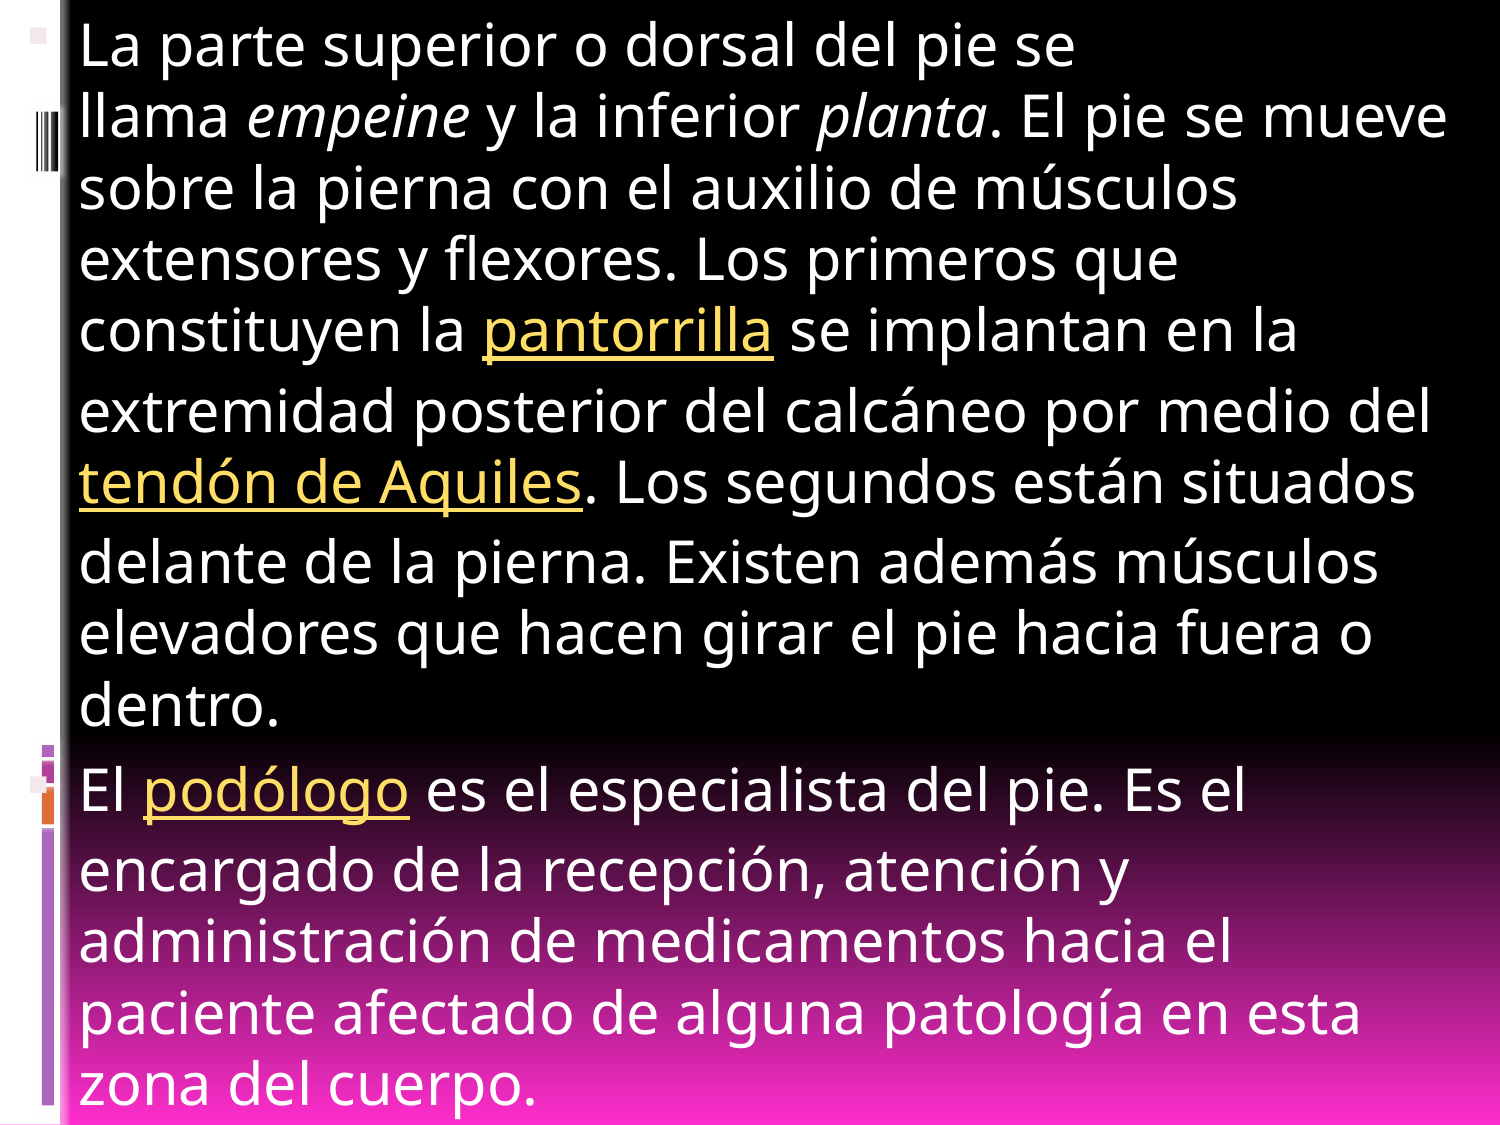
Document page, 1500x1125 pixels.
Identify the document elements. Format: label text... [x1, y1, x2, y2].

list La parte superior o dorsal del pie se llama empeine y la inferior planta. El pie se mueve sobre la pierna con el auxilio de músculos extensores y flexores. Los primeros que constituyen la pantorrilla se implantan en la extremidad posterior del calcáneo por medio del tendón de Aquiles. Los segundos están situados delante de la pierna. Existen además músculos elevadores que hacen girar el pie hacia fuera o dentro. El podólogo es el especialista del pie. Es el encargado de la recepción, atención y administración de medicamentos hacia el paciente afectado de alguna patología en esta zona del cuerpo. [0, 0, 1500, 1125]
